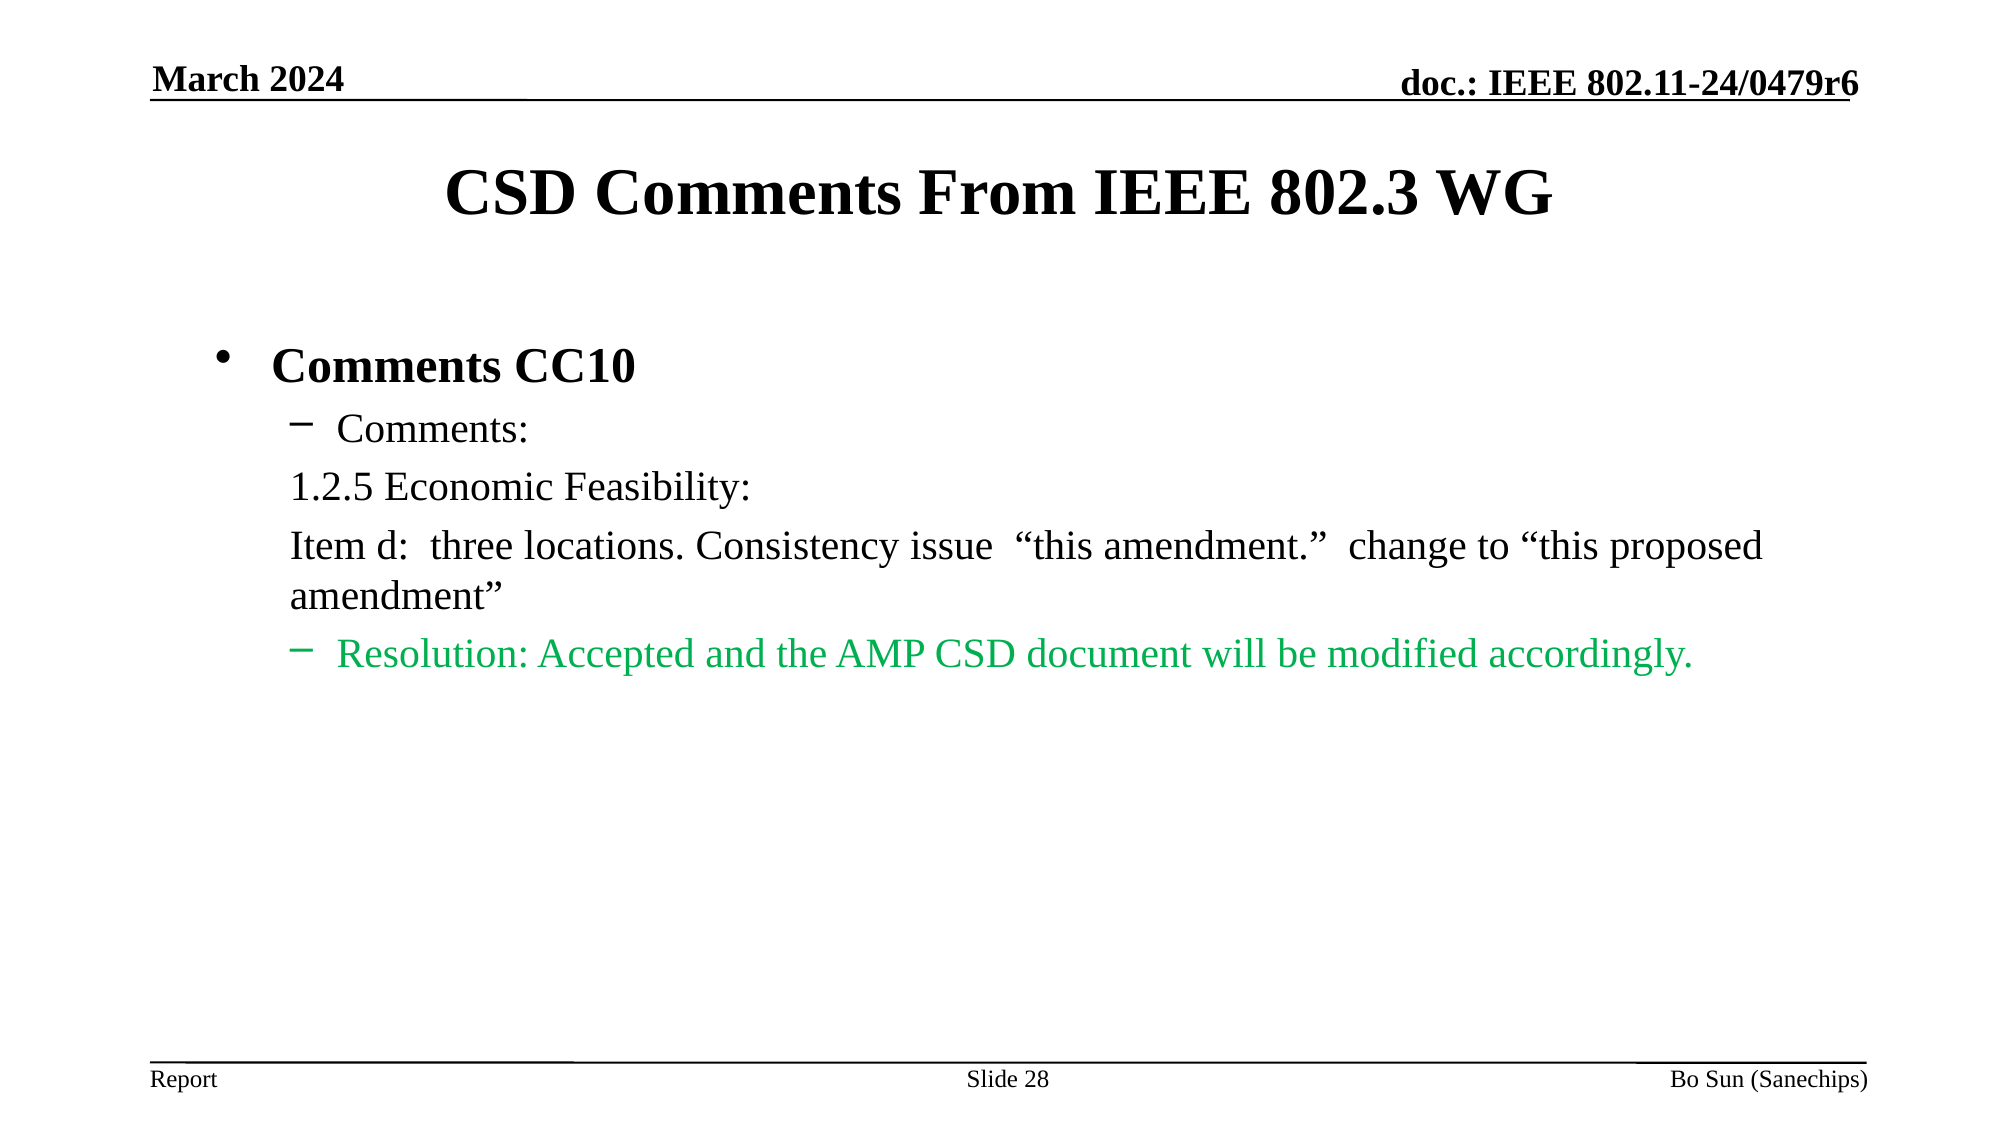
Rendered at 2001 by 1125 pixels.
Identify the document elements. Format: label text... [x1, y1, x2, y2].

text_box CSD Comments From IEEE 802.3 WG [200, 100, 1800, 276]
footer Bo Sun (Sanechips) [1171, 1061, 1869, 1093]
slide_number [152, 54, 563, 100]
slide_number Slide 28 [949, 1061, 1067, 1123]
text_box Comments CC10 Comments: 1.2.5 Economic Feasibility: Item d: three locations. Consistency issue “this amendment.” change to “this proposed amendment” Resolution: Accepted and the AMP CSD document will be modified accordingly. [200, 324, 1800, 1039]
